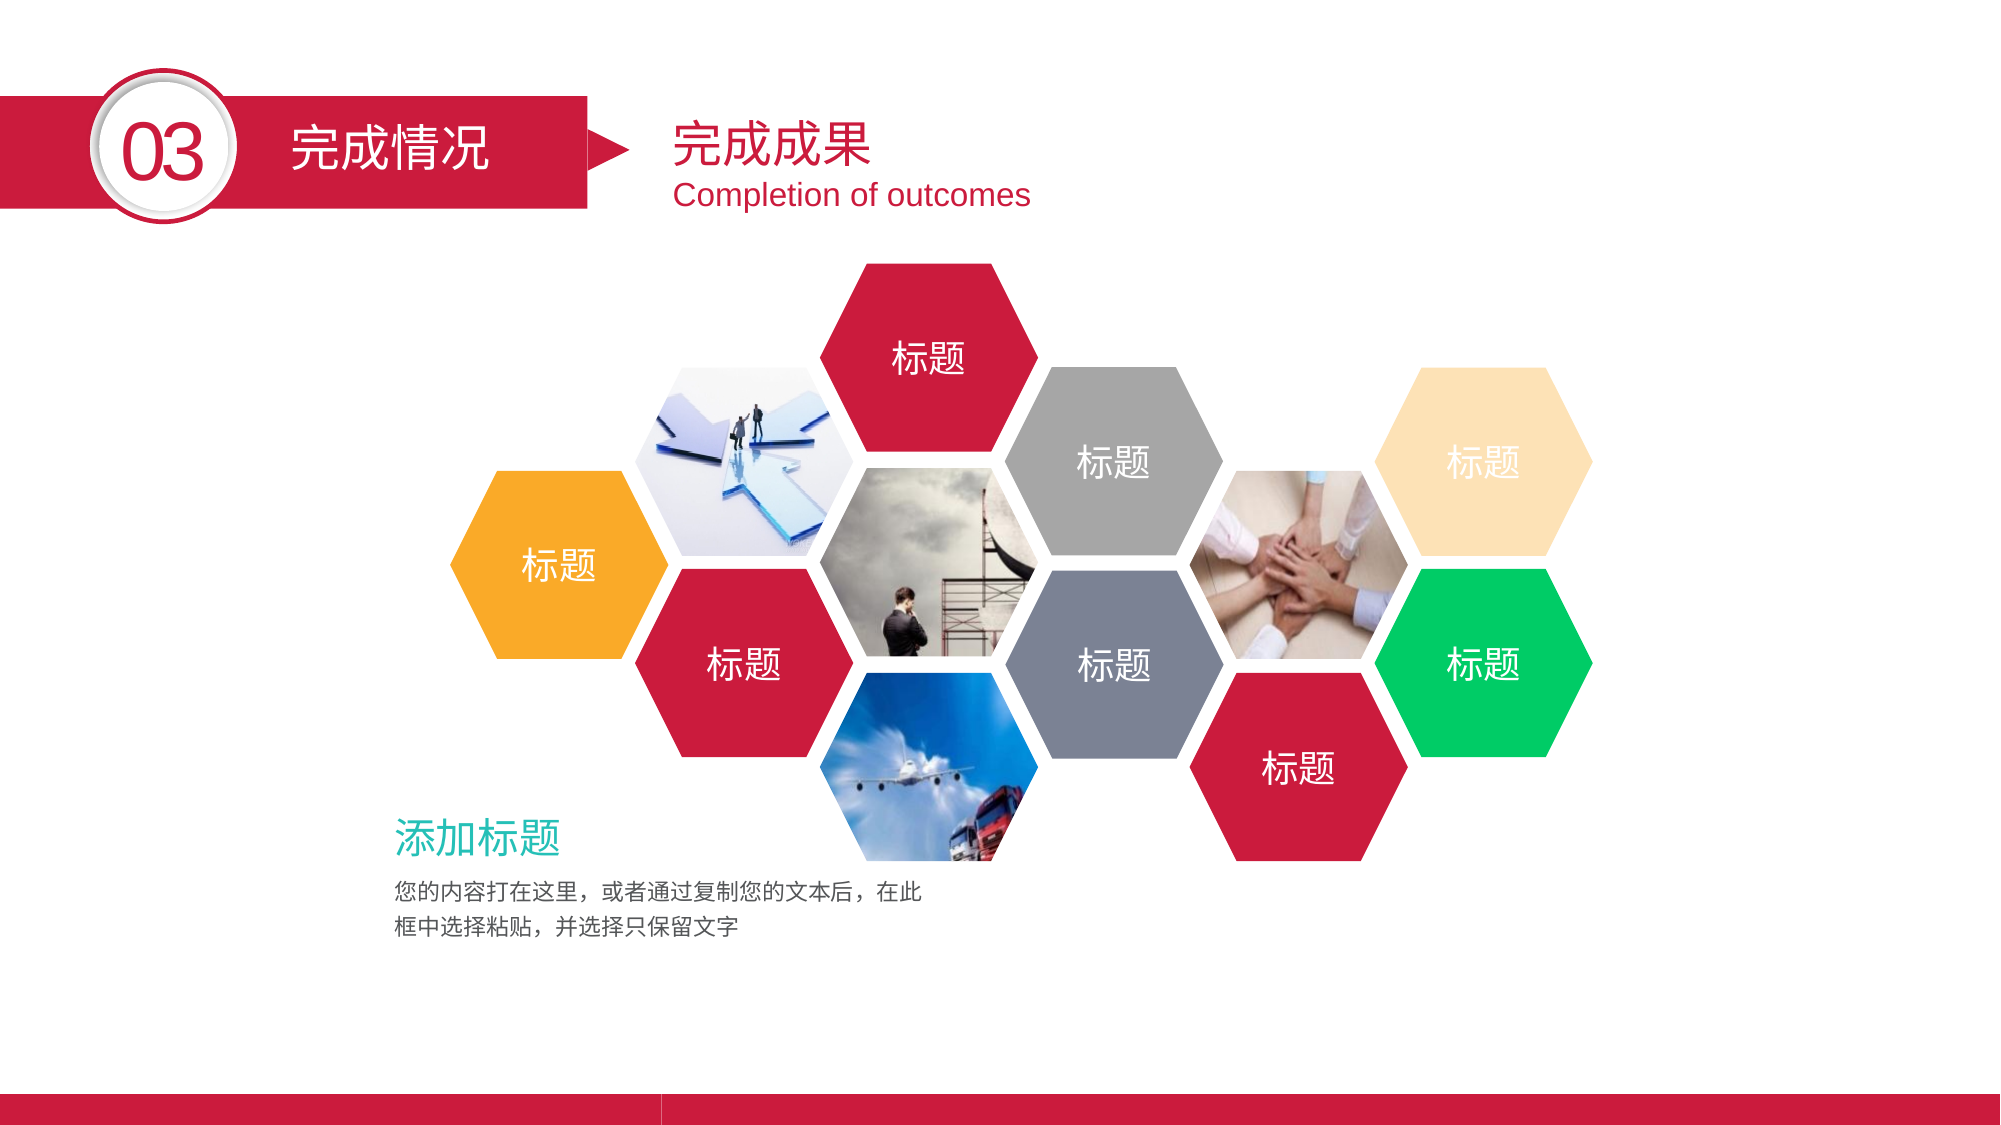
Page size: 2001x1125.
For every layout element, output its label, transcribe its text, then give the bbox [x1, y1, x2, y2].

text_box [252, 96, 630, 209]
text_box 添加标题 [382, 815, 618, 863]
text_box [0, 96, 87, 209]
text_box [87, 70, 252, 222]
text_box 完成成果 Completion of outcomes [657, 105, 1099, 221]
text_box [0, 1093, 661, 1125]
text_box [1330, 1093, 2000, 1125]
text_box 标题 [633, 567, 855, 759]
text_box [1188, 469, 1410, 661]
text_box 标题 [818, 262, 1040, 453]
text_box [633, 366, 855, 557]
text_box 标题 [448, 469, 670, 661]
text_box 标题 [1003, 366, 1225, 557]
text_box 标题 [1373, 567, 1594, 759]
text_box 您的内容打在这里，或者通过复制您的文本后，在此框中选择粘贴，并选择只保留文字 [382, 863, 946, 947]
text_box [661, 1093, 1330, 1125]
text_box 标题 [1188, 671, 1410, 863]
text_box [818, 467, 1040, 658]
text_box 标题 [1004, 569, 1225, 760]
text_box [818, 671, 1040, 863]
text_box 标题 [1373, 366, 1594, 557]
